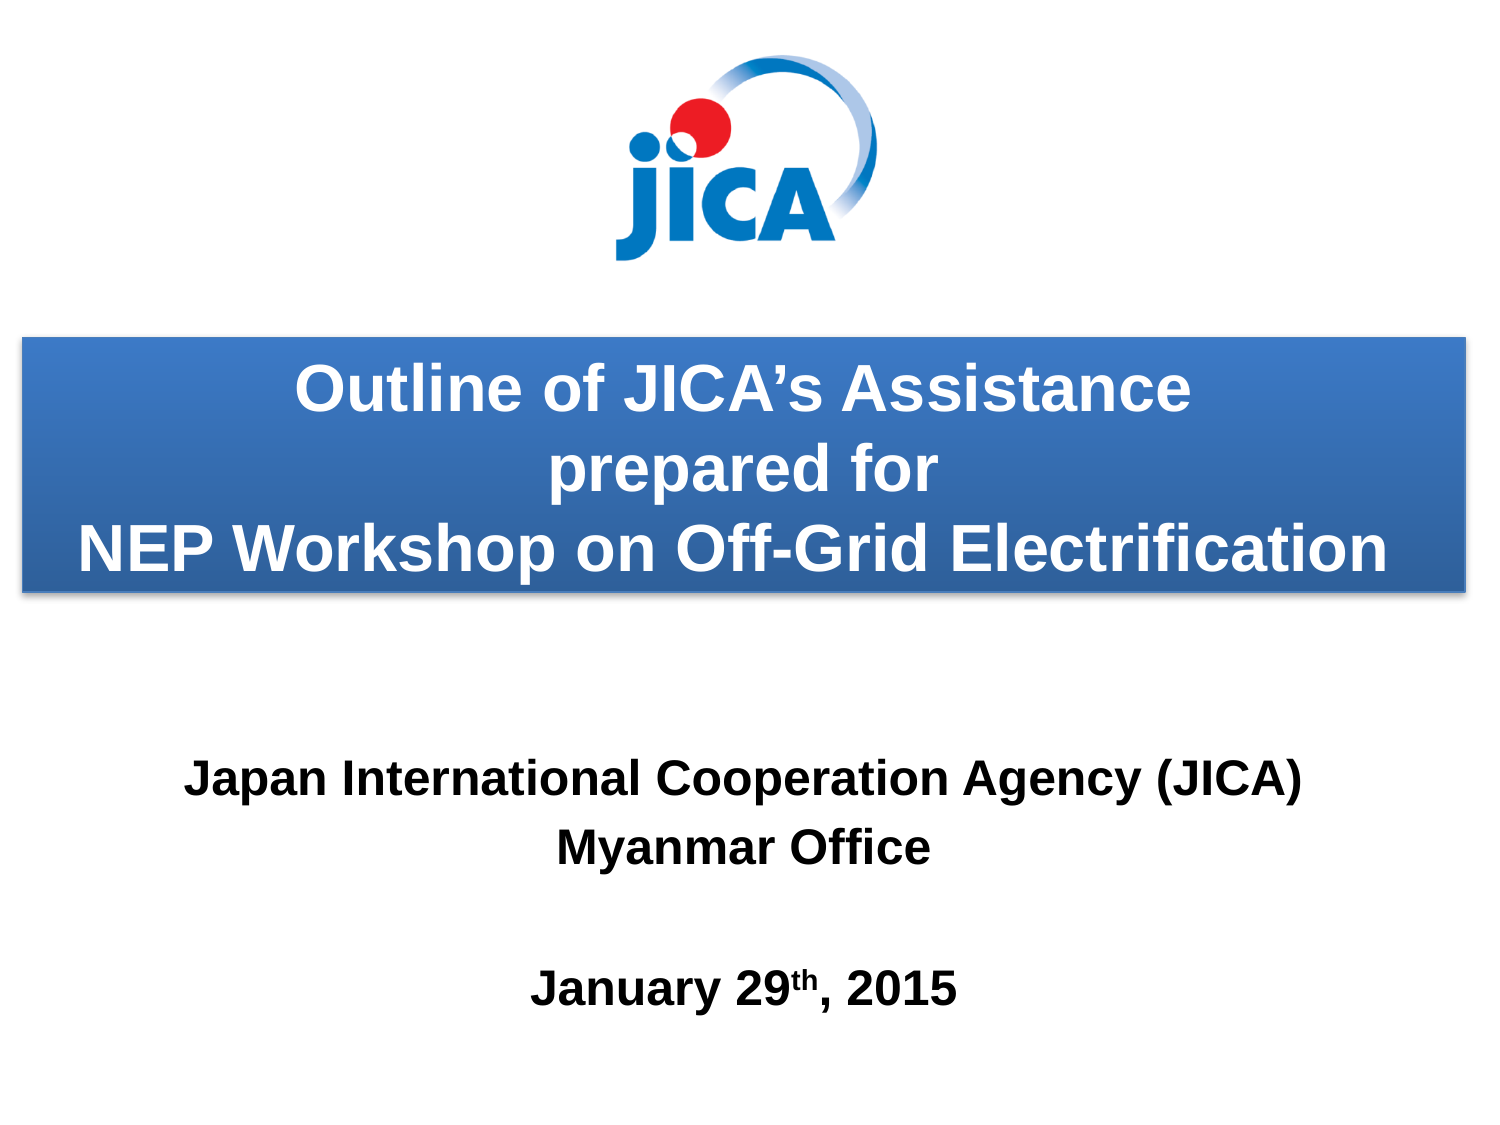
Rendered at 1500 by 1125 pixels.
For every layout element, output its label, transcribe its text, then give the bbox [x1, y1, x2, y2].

subtitle Japan International Cooperation Agency (JICA) Myanmar Office January 29th, 2015 [37, 737, 1450, 1025]
text_box Outline of JICA’s Assistance prepared for NEP Workshop on Off-Grid Electrification [22, 337, 1466, 593]
picture [599, 46, 888, 263]
